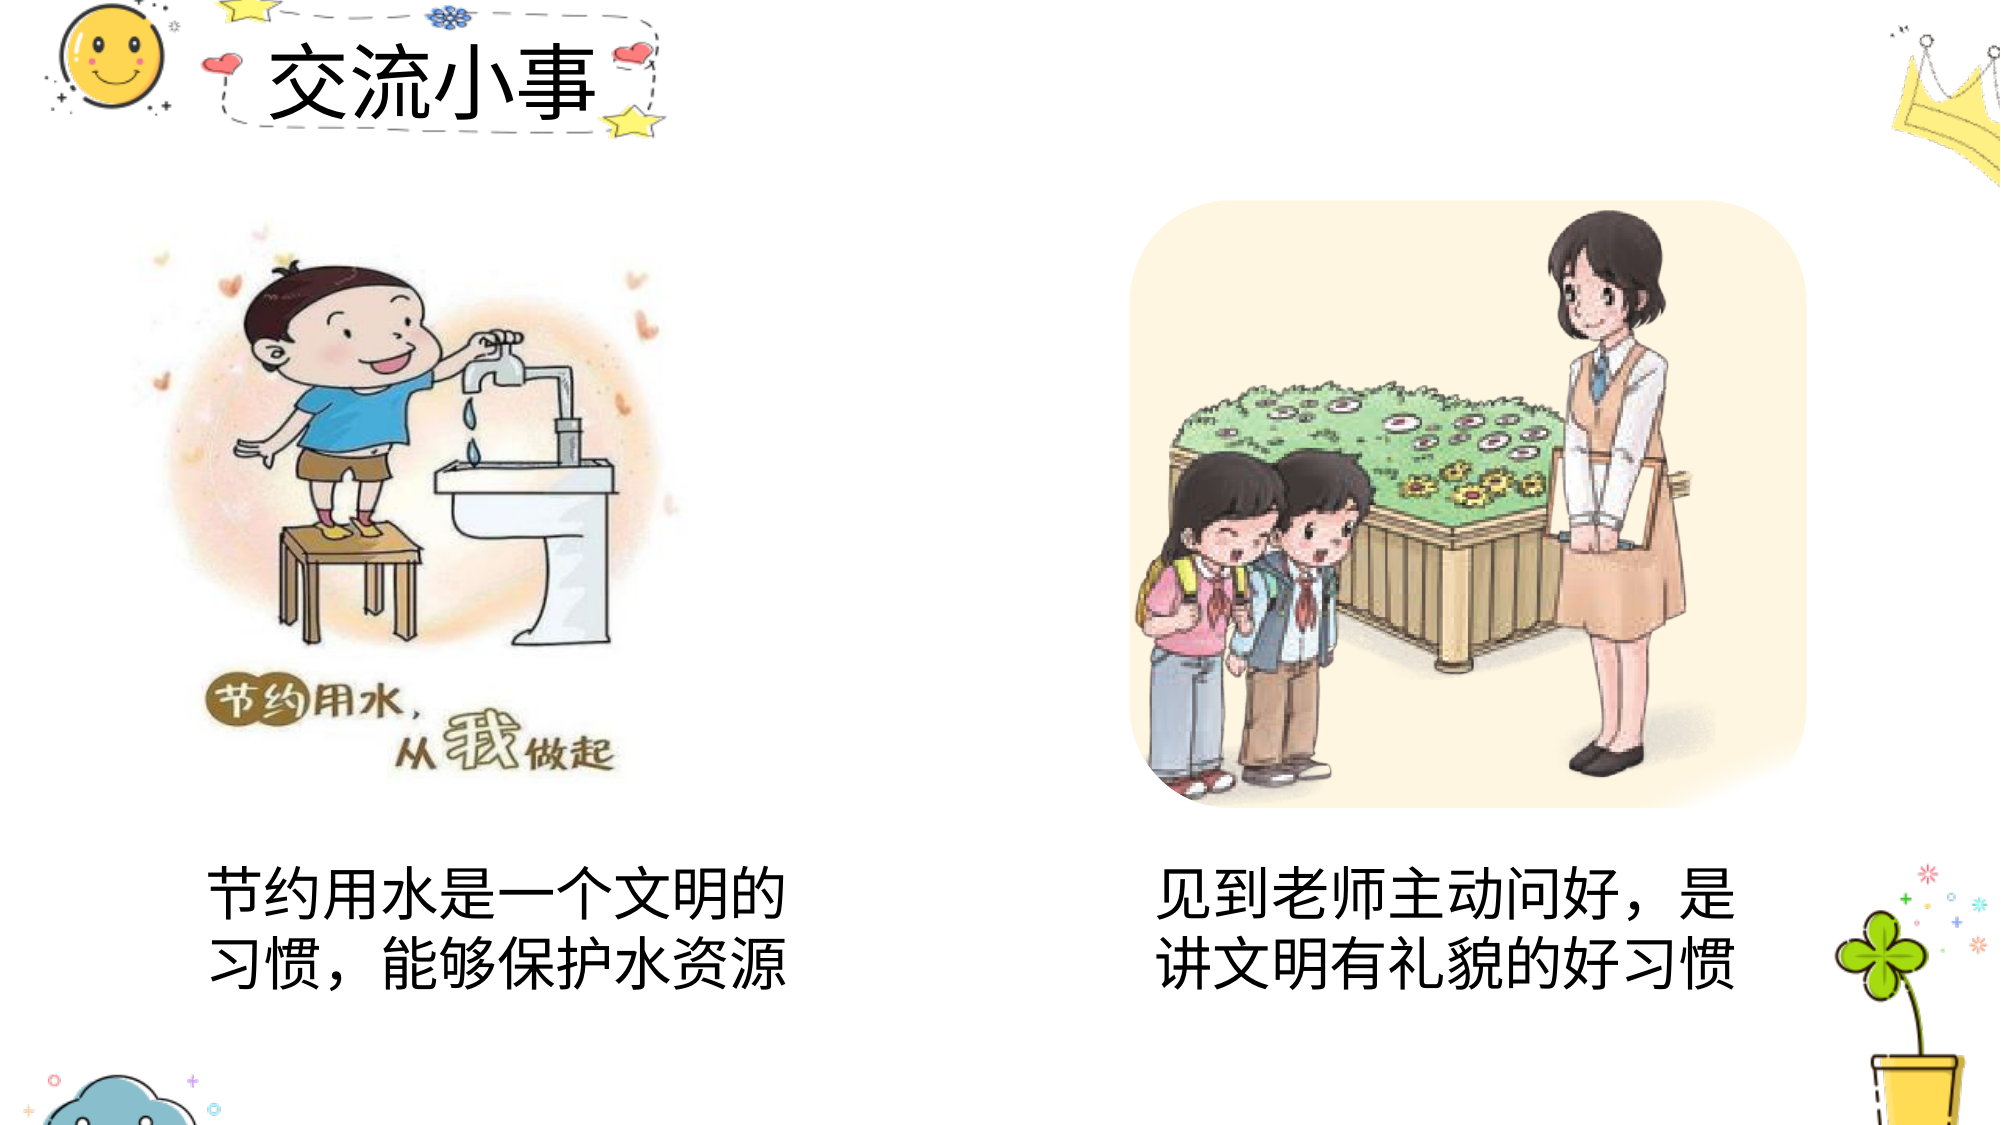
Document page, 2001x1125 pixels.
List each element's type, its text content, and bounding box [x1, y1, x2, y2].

picture [34, 0, 698, 159]
picture [63, 182, 748, 804]
text_box 节约用水是一个文明的习惯，能够保护水资源 [191, 849, 848, 1005]
text_box 见到老师主动问好，是讲文明有礼貌的好习惯 [1140, 849, 1707, 1005]
picture [1707, 809, 2000, 1125]
picture [0, 1014, 244, 1125]
picture [1129, 0, 2000, 808]
